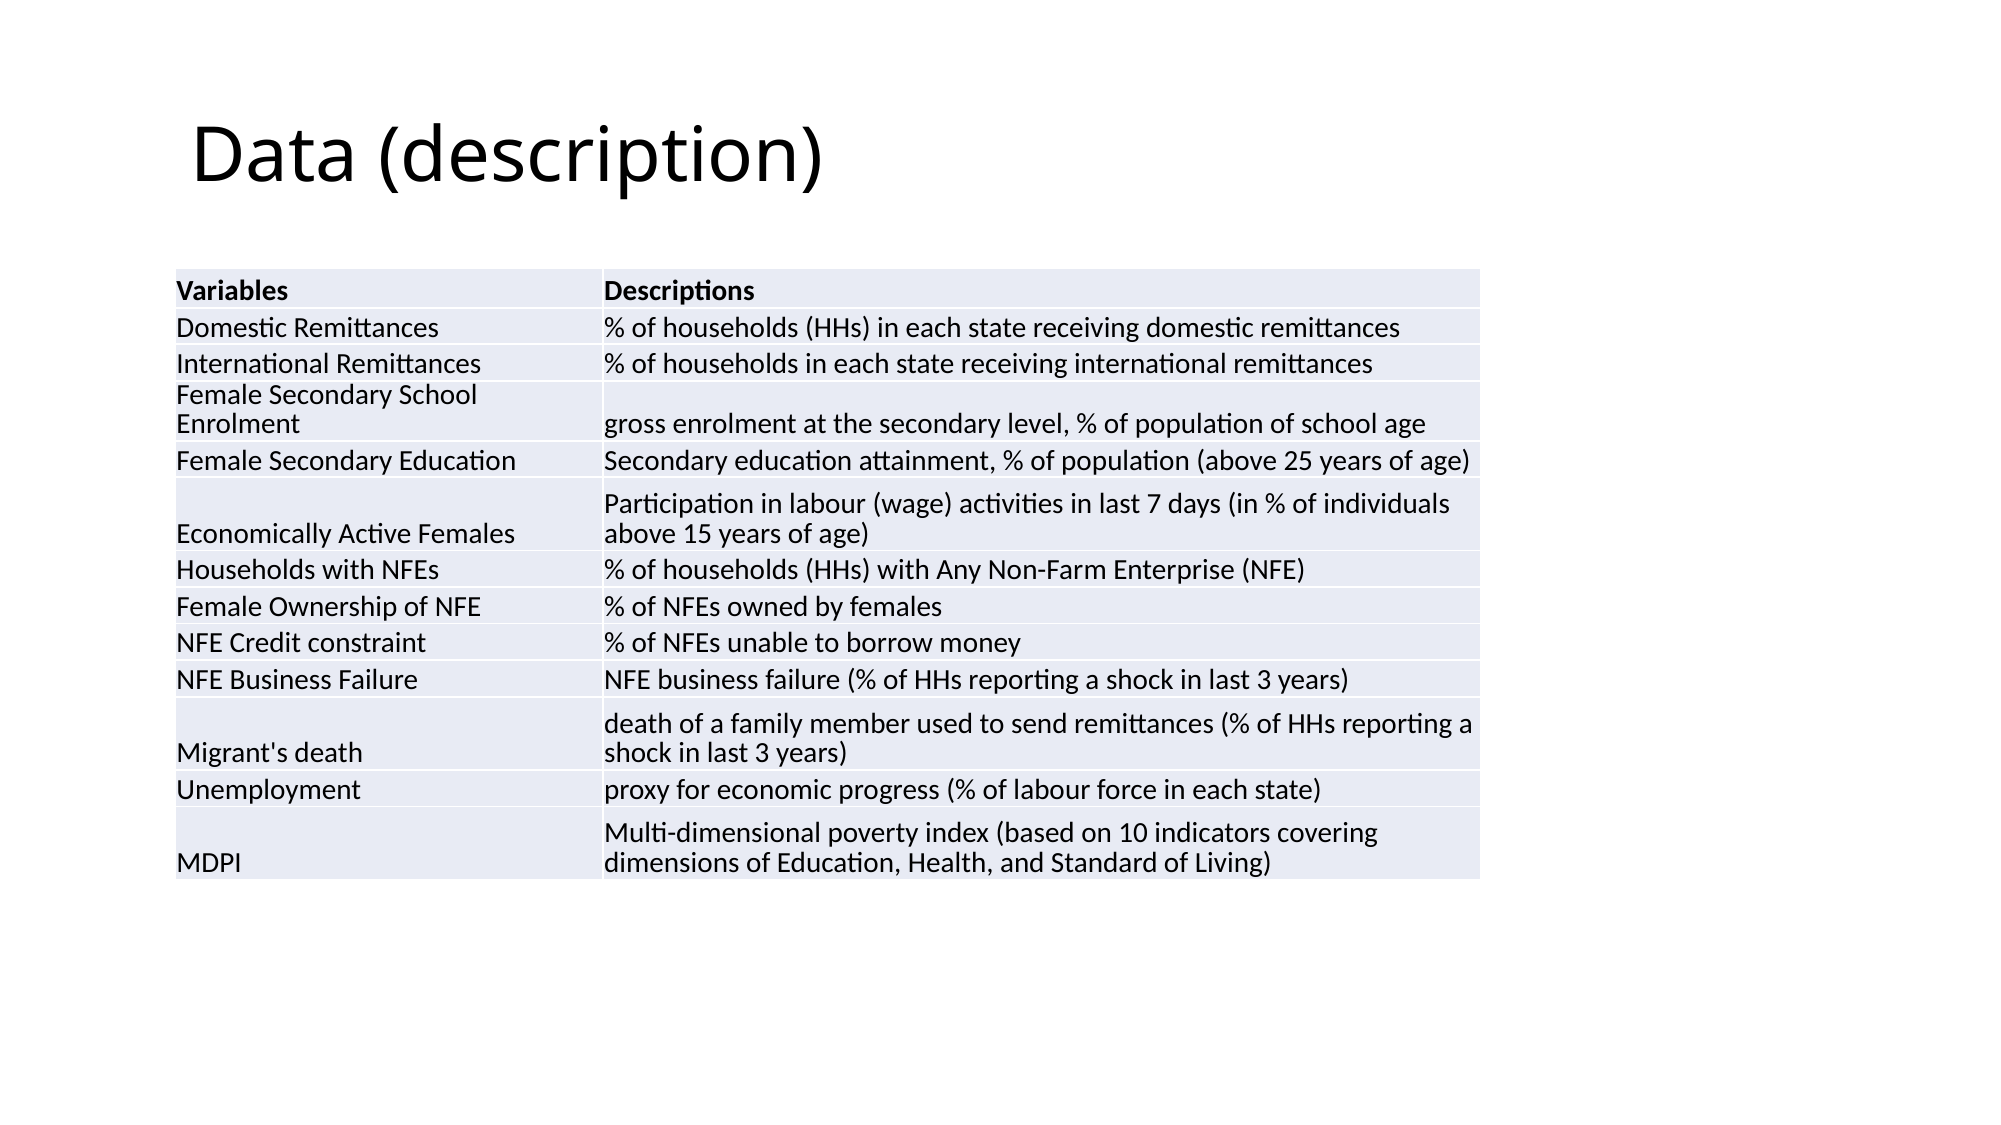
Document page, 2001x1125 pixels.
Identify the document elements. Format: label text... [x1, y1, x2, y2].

table_cell Female Secondary School Enrolment [176, 382, 602, 440]
table_cell Unemployment [176, 771, 602, 806]
table_cell International Remittances [176, 345, 602, 380]
table_cell NFE business failure (% of HHs reporting a shock in last 3 years) [604, 661, 1480, 696]
table_cell Multi-dimensional poverty index (based on 10 indicators covering dimensions of Education, Health, and Standard of Living) [604, 807, 1480, 879]
table_cell death of a family member used to send remittances (% of HHs reporting a shock in last 3 years) [604, 698, 1480, 769]
table_header Variables [176, 269, 602, 307]
table_cell Migrant's death [176, 698, 602, 769]
table_cell % of households (HHs) with Any Non-Farm Enterprise (NFE) [604, 551, 1480, 586]
table_cell % of NFEs unable to borrow money [604, 624, 1480, 659]
table_cell Female Secondary Education [176, 442, 602, 476]
table_cell MDPI [176, 807, 602, 879]
table_header Descriptions [604, 269, 1480, 307]
table_cell Domestic Remittances [176, 309, 602, 343]
table_cell NFE Business Failure [176, 661, 602, 696]
table_cell % of households in each state receiving international remittances [604, 345, 1480, 380]
table_cell gross enrolment at the secondary level, % of population of school age [604, 382, 1480, 440]
table_cell proxy for economic progress (% of labour force in each state) [604, 771, 1480, 806]
table_cell Participation in labour (wage) activities in last 7 days (in % of individuals above 15 years of age) [604, 478, 1480, 550]
table_cell Female Ownership of NFE [176, 588, 602, 623]
table_cell Economically Active Females [176, 478, 602, 550]
table_cell NFE Credit constraint [176, 624, 602, 659]
table_cell % of households (HHs) in each state receiving domestic remittances [604, 309, 1480, 343]
table_cell Secondary education attainment, % of population (above 25 years of age) [604, 442, 1480, 476]
title Data (description) [175, 107, 1901, 206]
table_cell % of NFEs owned by females [604, 588, 1480, 623]
table_cell Households with NFEs [176, 551, 602, 586]
